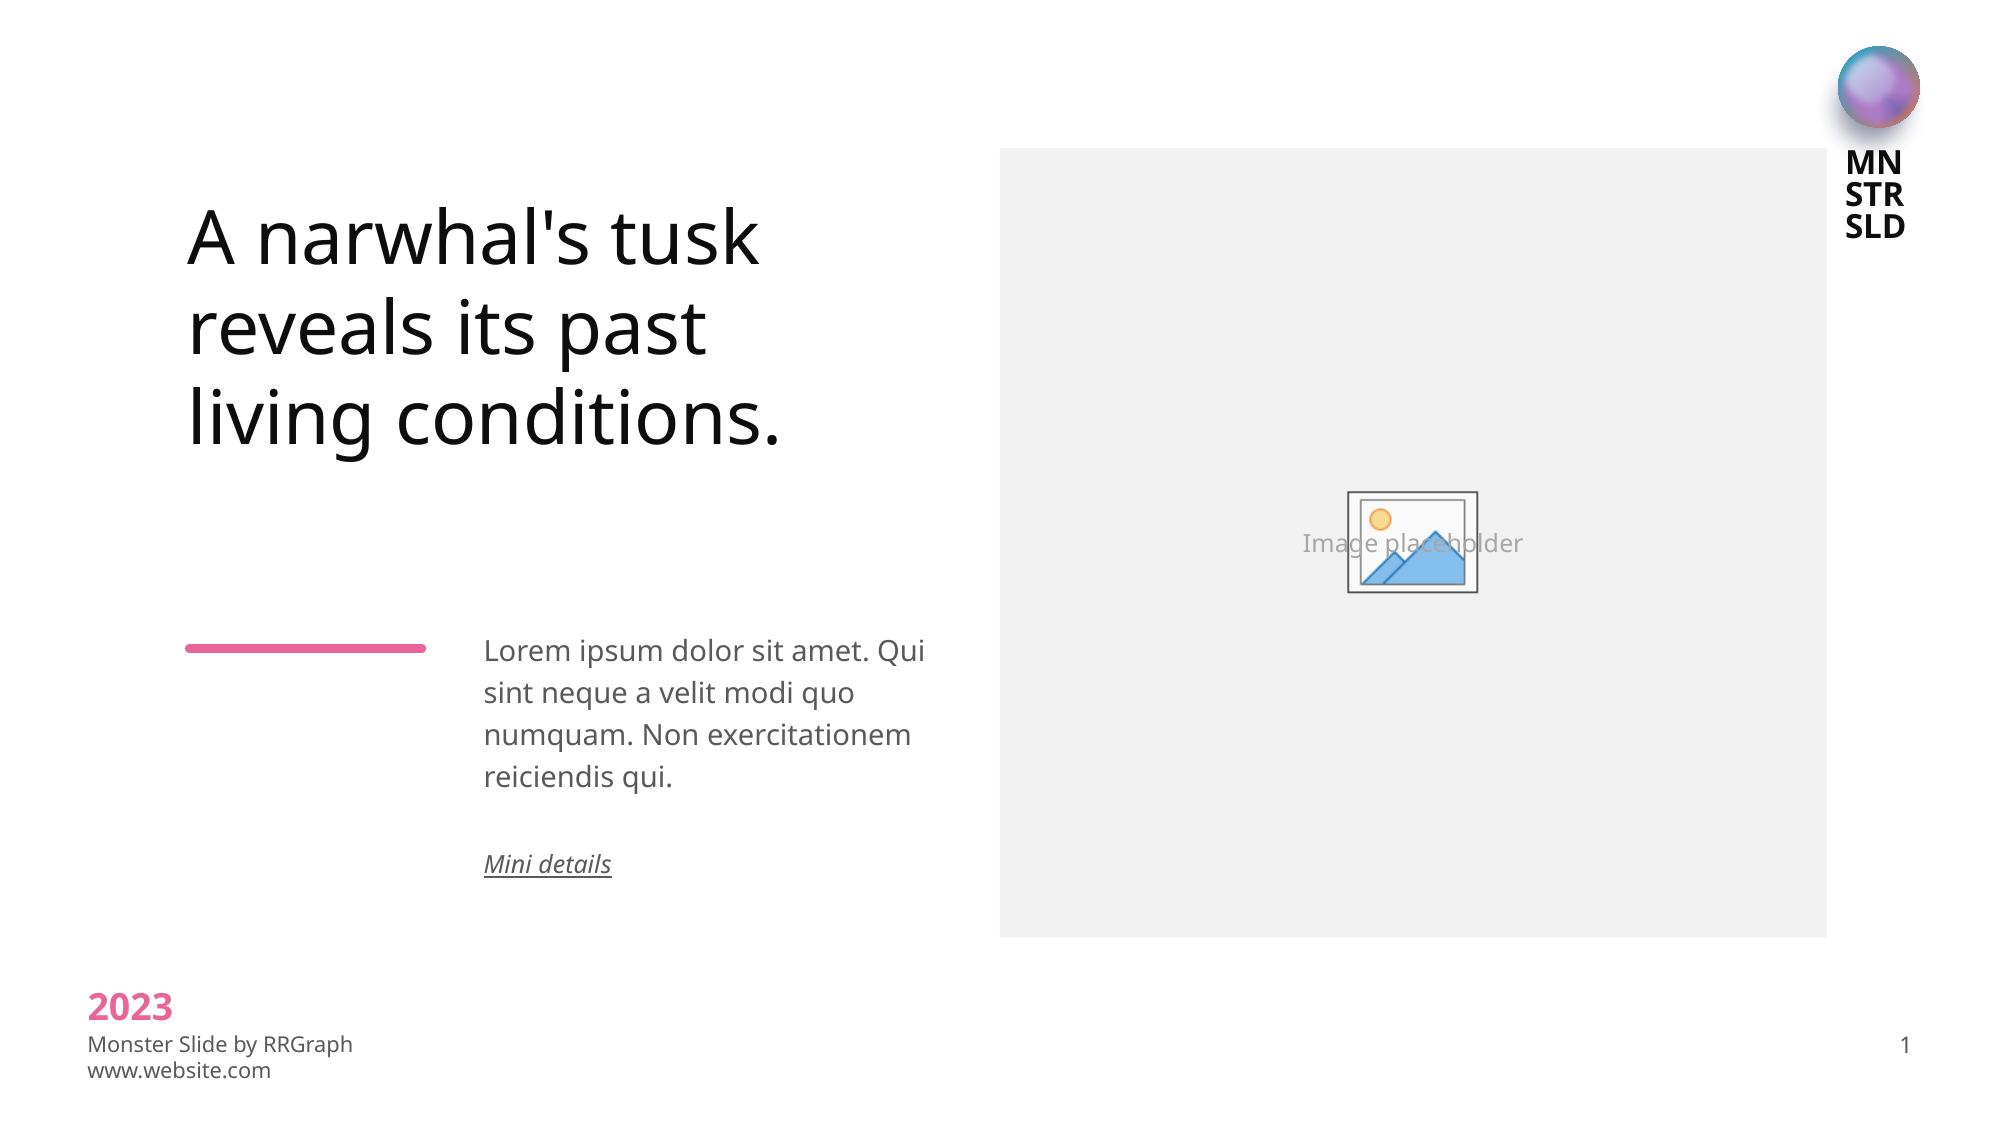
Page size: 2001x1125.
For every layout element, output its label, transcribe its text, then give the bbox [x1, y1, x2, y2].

text_box A narwhal's tusk reveals its past living conditions. [173, 181, 828, 467]
picture [999, 147, 1827, 938]
text_box Lorem ipsum dolor sit amet. Qui sint neque a velit modi quo numquam. Non exercitationem reiciendis qui. [468, 617, 954, 801]
text_box Mini details [468, 835, 913, 887]
